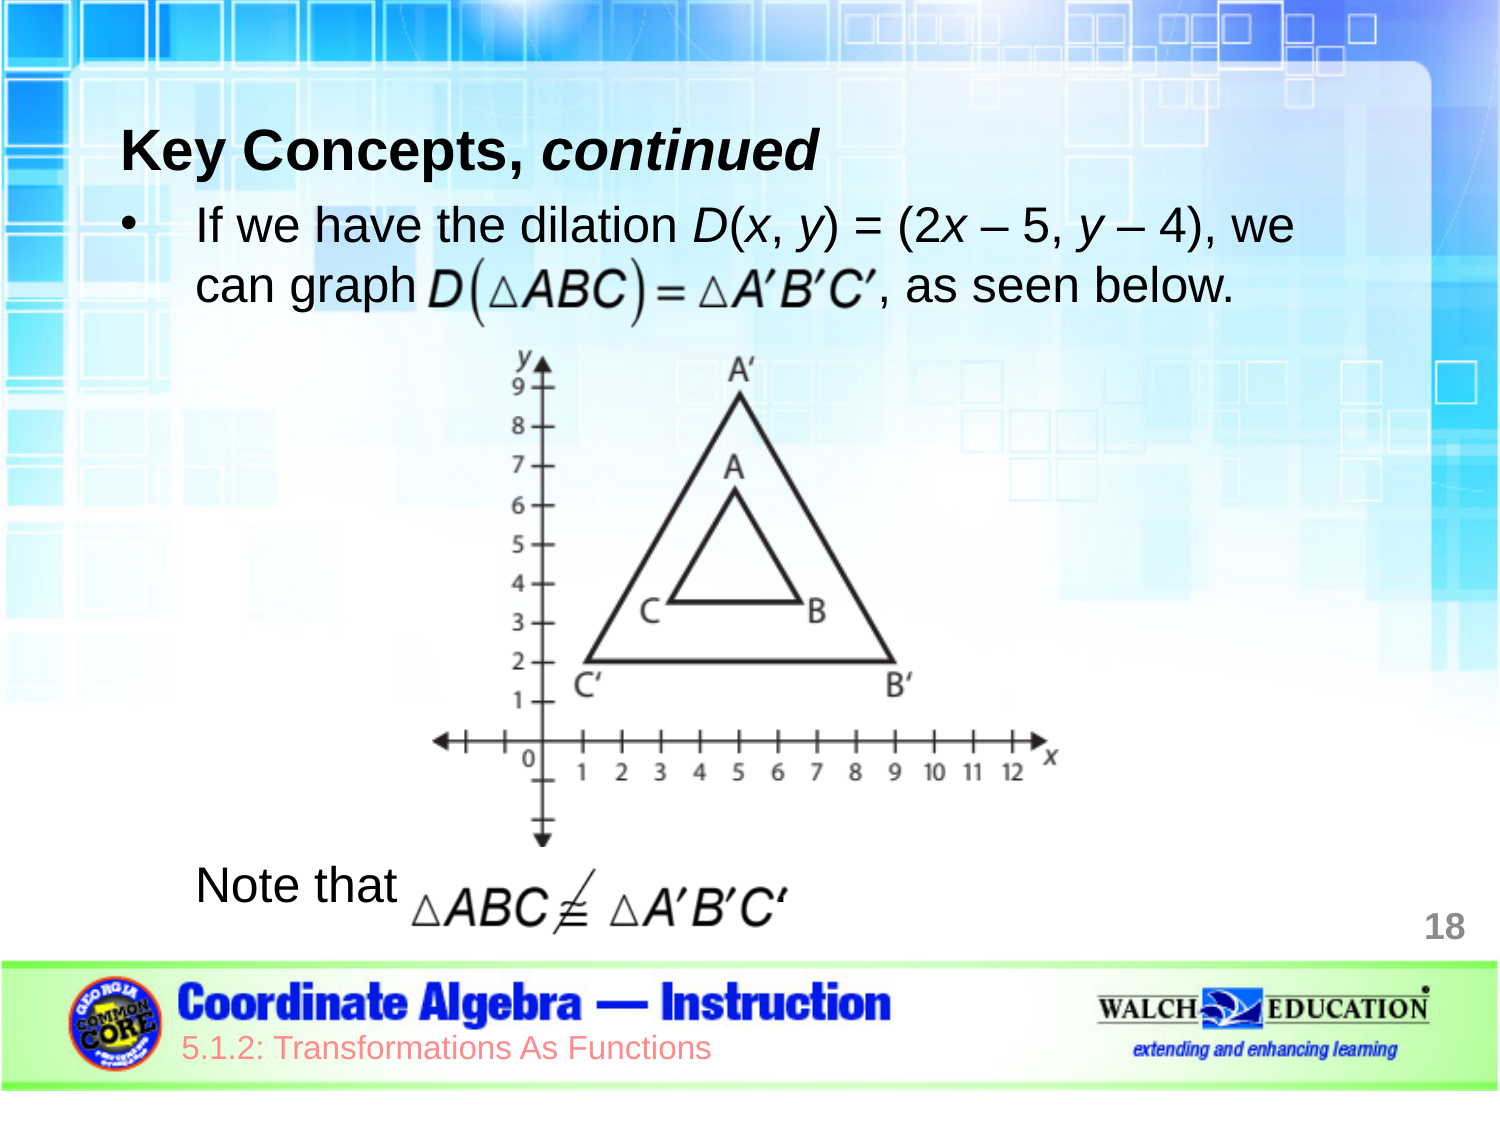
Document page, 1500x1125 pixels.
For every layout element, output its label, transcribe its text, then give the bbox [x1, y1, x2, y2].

footer 5.1.2: Transformations As Functions [166, 1024, 1080, 1069]
subtitle Key Concepts, continued If we have the dilation D(x, y) = (2x – 5, y – 4), we can graph , as seen below. Note that . [105, 105, 1394, 925]
slide_number 18 [1361, 901, 1481, 949]
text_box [425, 253, 879, 332]
picture [1, 0, 1500, 1091]
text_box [408, 864, 790, 938]
